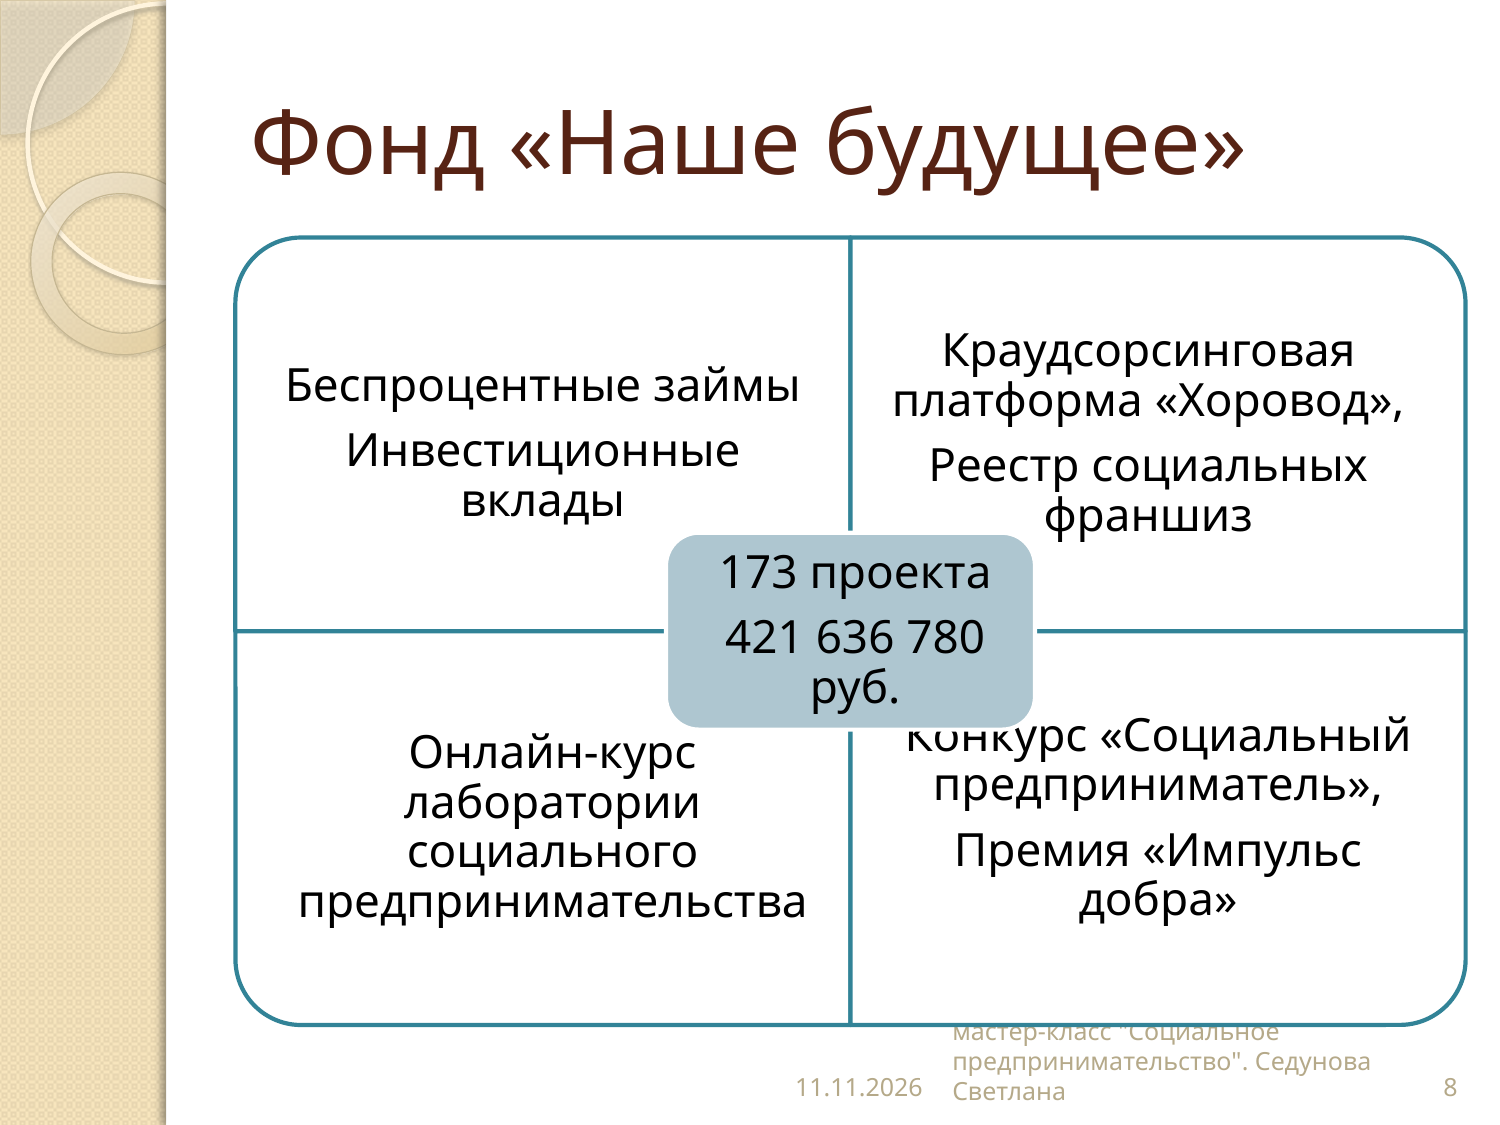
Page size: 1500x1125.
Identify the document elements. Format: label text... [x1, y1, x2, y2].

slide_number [587, 1037, 937, 1113]
slide_number 8 [1413, 1034, 1488, 1113]
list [235, 237, 1466, 1026]
title Фонд «Наше будущее» [235, 45, 1466, 233]
footer мастер-класс "Социальное предпринимательство". Седунова Светлана [937, 1037, 1413, 1113]
